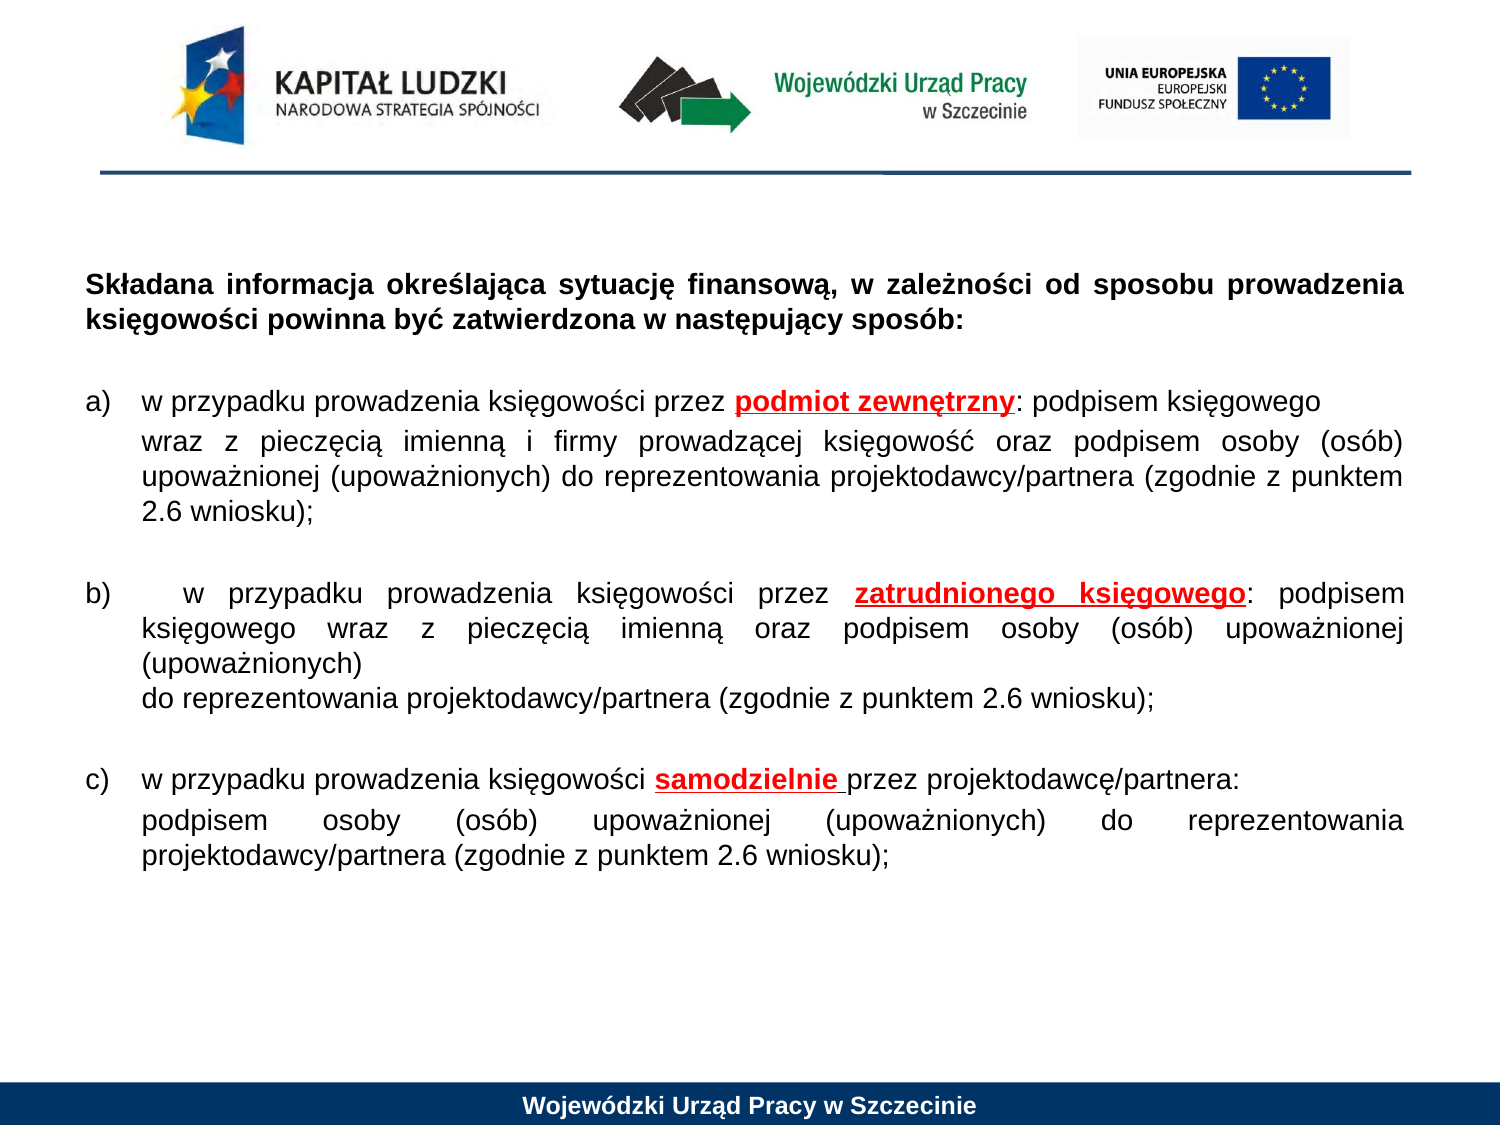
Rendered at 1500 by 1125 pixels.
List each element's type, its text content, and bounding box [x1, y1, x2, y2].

list Składana informacja określająca sytuację finansową, w zależności od sposobu prowadzenia księgowości powinna być zatwierdzona w następujący sposób: a) w przypadku prowadzenia księgowości przez podmiot zewnętrzny: podpisem księgowego wraz z pieczęcią imienną i firmy prowadzącej księgowość oraz podpisem osoby (osób) upoważnionej (upoważnionych) do reprezentowania projektodawcy/partnera (zgodnie z punktem 2.6 wniosku); b) w przypadku prowadzenia księgowości przez zatrudnionego księgowego: podpisem księgowego wraz z pieczęcią imienną oraz podpisem osoby (osób) upoważnionej (upoważnionych) do reprezentowania projektodawcy/partnera (zgodnie z punktem 2.6 wniosku); c) w przypadku prowadzenia księgowości samodzielnie przez projektodawcę/partnera: podpisem osoby (osób) upoważnionej (upoważnionych) do reprezentowania projektodawcy/partnera (zgodnie z punktem 2.6 wniosku); [70, 257, 1421, 1001]
picture [159, 24, 1353, 149]
